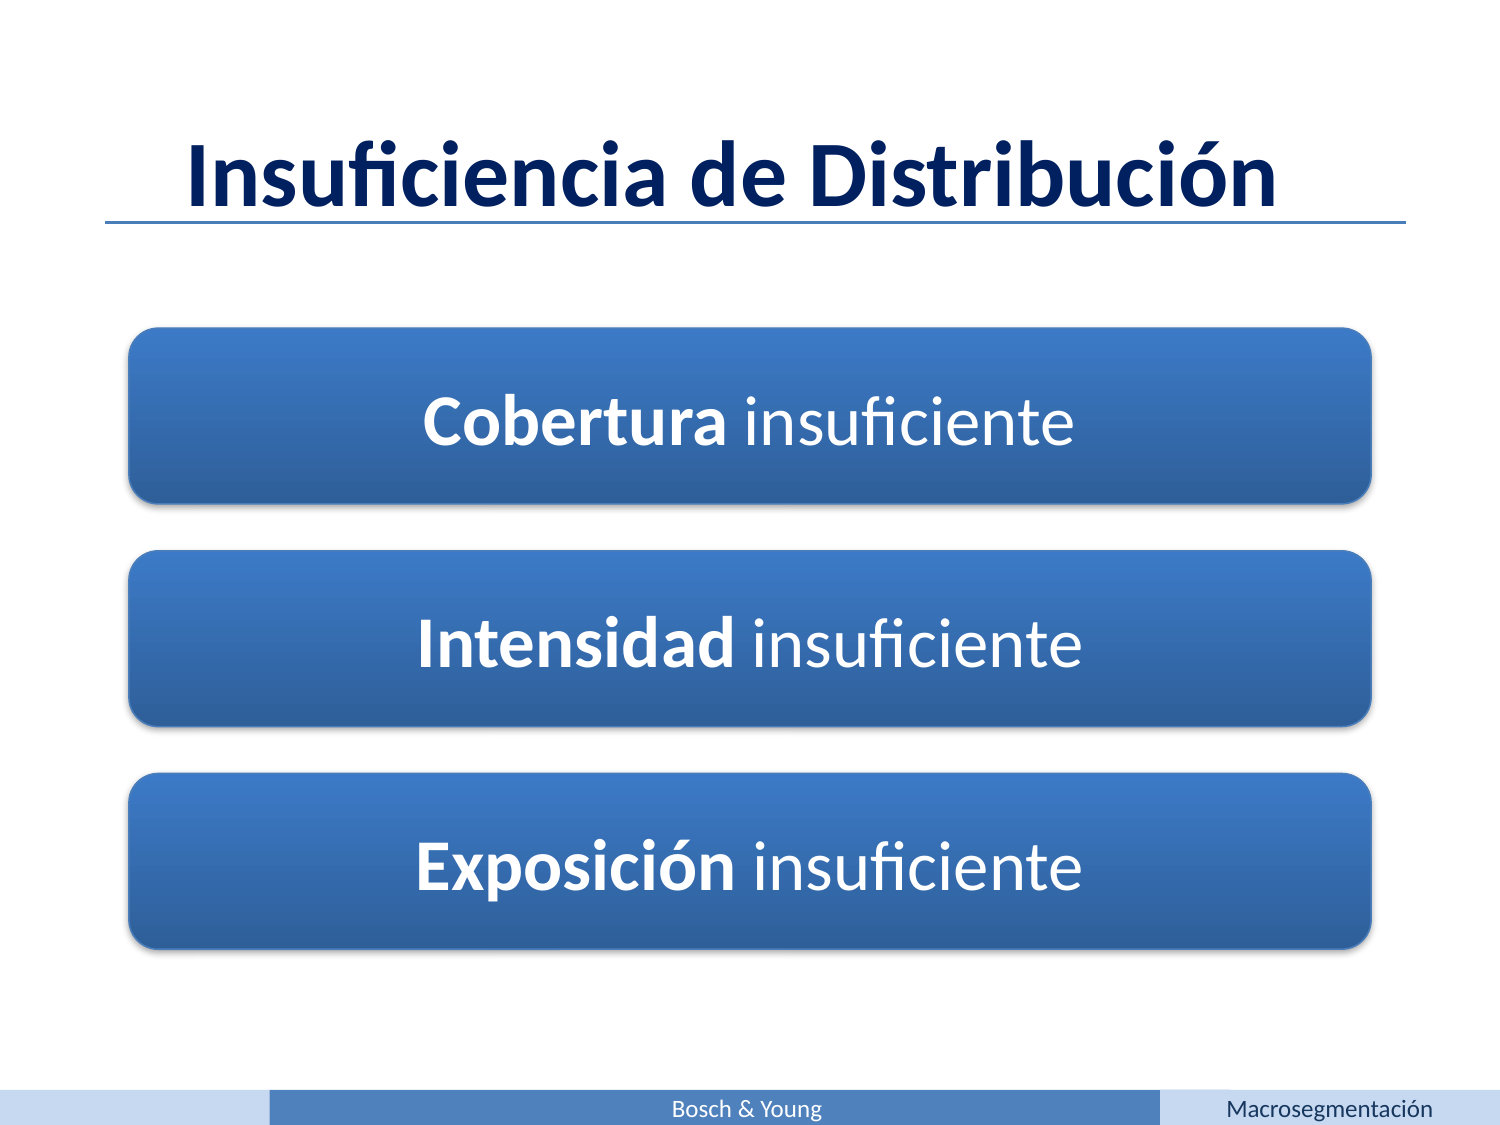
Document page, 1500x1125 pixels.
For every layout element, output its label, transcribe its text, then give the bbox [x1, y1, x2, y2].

text_box Macrosegmentación [1158, 1088, 1500, 1125]
text_box [0, 1088, 272, 1125]
text_box Bosch & Young [272, 1088, 1158, 1125]
text_box Insuficiencia de Distribución [46, 105, 1418, 233]
text_box Intensidad insuficiente [128, 550, 1372, 728]
text_box Cobertura insuficiente [128, 327, 1372, 505]
text_box Exposición insuficiente [128, 772, 1372, 951]
